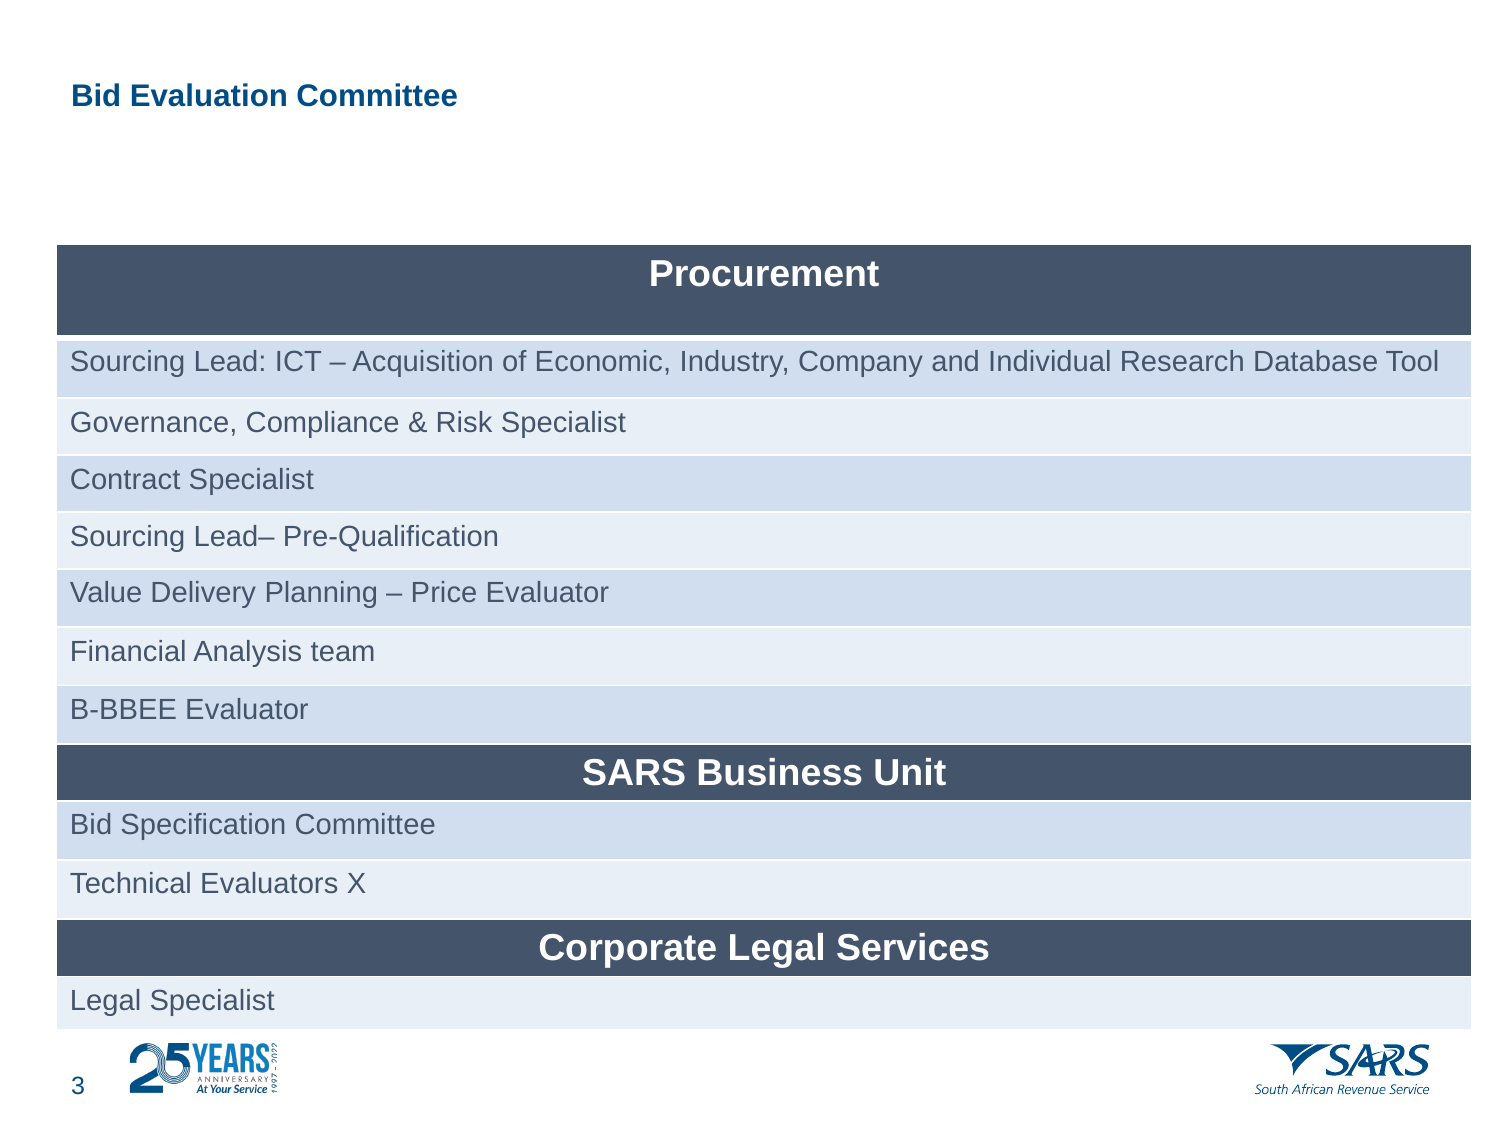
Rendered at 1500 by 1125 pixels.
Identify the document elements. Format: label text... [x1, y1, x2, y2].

table_cell Contract Specialist [57, 456, 1471, 511]
table_cell Sourcing Lead: ICT – Acquisition of Economic, Industry, Company and Individual Research Database Tool [57, 341, 1471, 397]
table_cell Sourcing Lead– Pre-Qualification [57, 513, 1471, 568]
table_cell Bid Specification Committee [57, 802, 1471, 859]
table_header Procurement [57, 245, 1471, 335]
title Bid Evaluation Committee [56, 72, 1350, 160]
table_cell Financial Analysis team [57, 628, 1471, 685]
table_cell B-BBEE Evaluator [57, 686, 1471, 743]
table_cell Value Delivery Planning – Price Evaluator [57, 570, 1471, 626]
slide_number 2 [56, 1054, 394, 1115]
table_cell Corporate Legal Services [57, 920, 1471, 976]
table_cell Legal Specialist [57, 977, 1471, 1029]
table_cell SARS Business Unit [57, 745, 1471, 800]
table_cell Governance, Compliance & Risk Specialist [57, 399, 1471, 454]
table_cell Technical Evaluators X [57, 861, 1471, 918]
